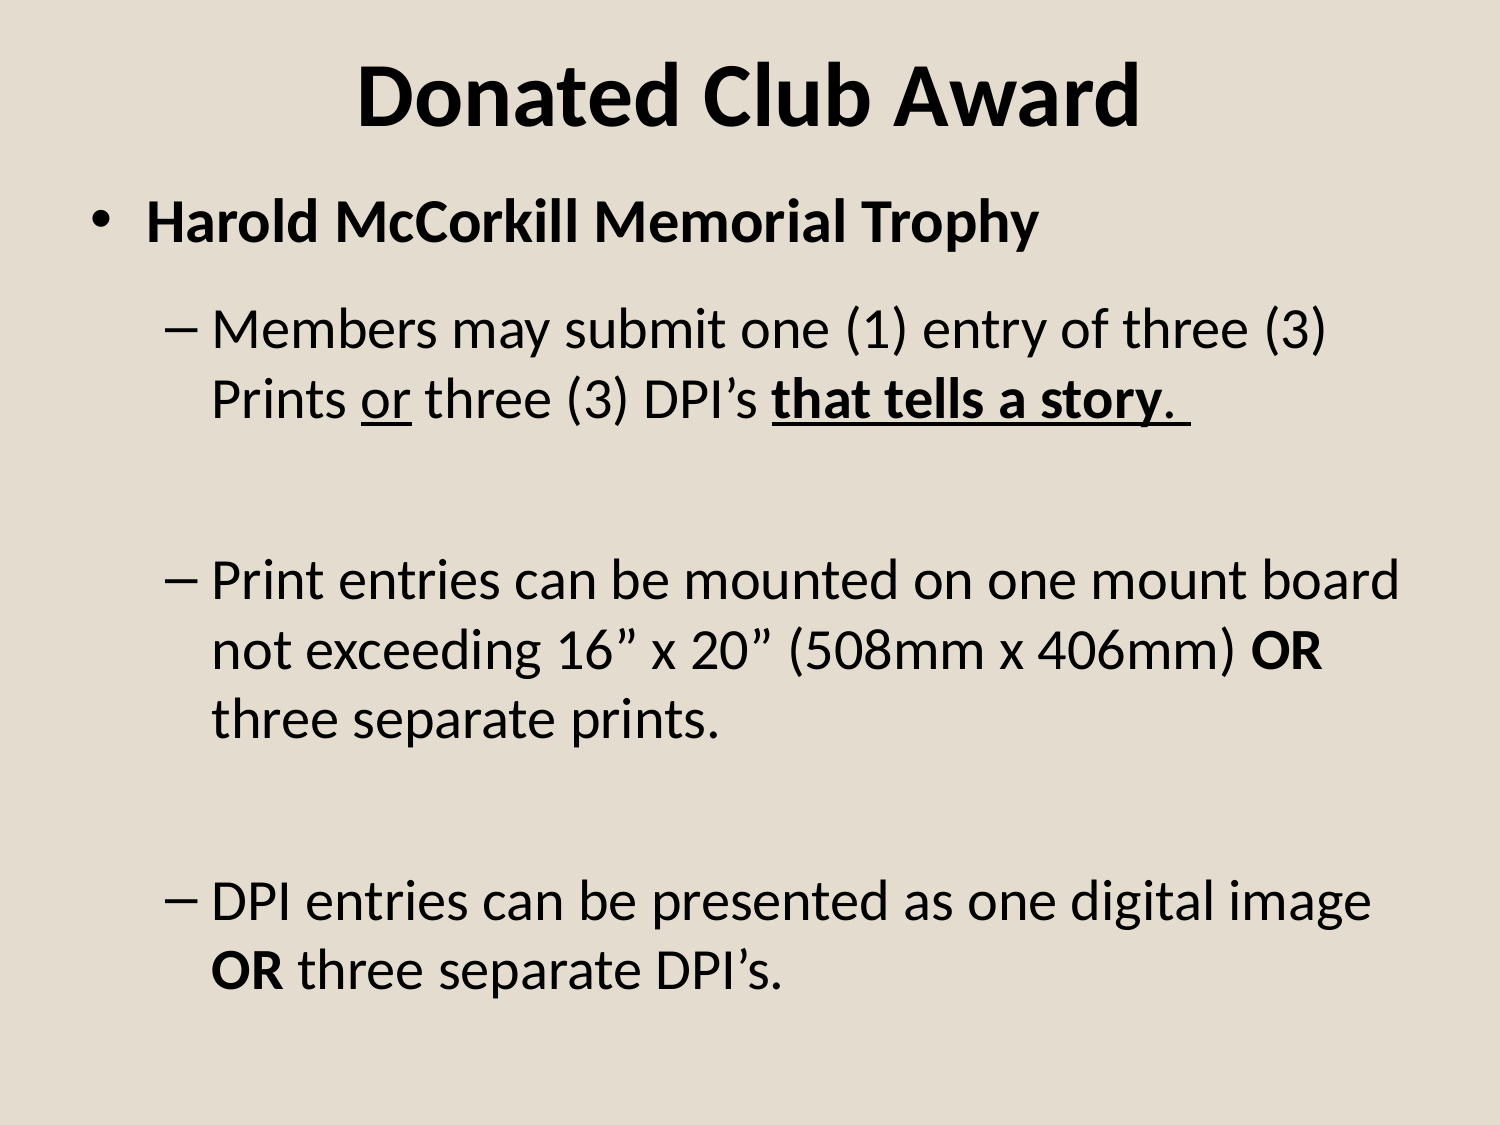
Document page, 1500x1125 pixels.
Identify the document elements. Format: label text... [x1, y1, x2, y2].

title Donated Club Award [75, 19, 1425, 161]
list Harold McCorkill Memorial Trophy Members may submit one (1) entry of three (3) Prints or three (3) DPI’s that tells a story. Print entries can be mounted on one mount board not exceeding 16” x 20” (508mm x 406mm) OR three separate prints. DPI entries can be presented as one digital image OR three separate DPI’s. [75, 172, 1447, 1125]
